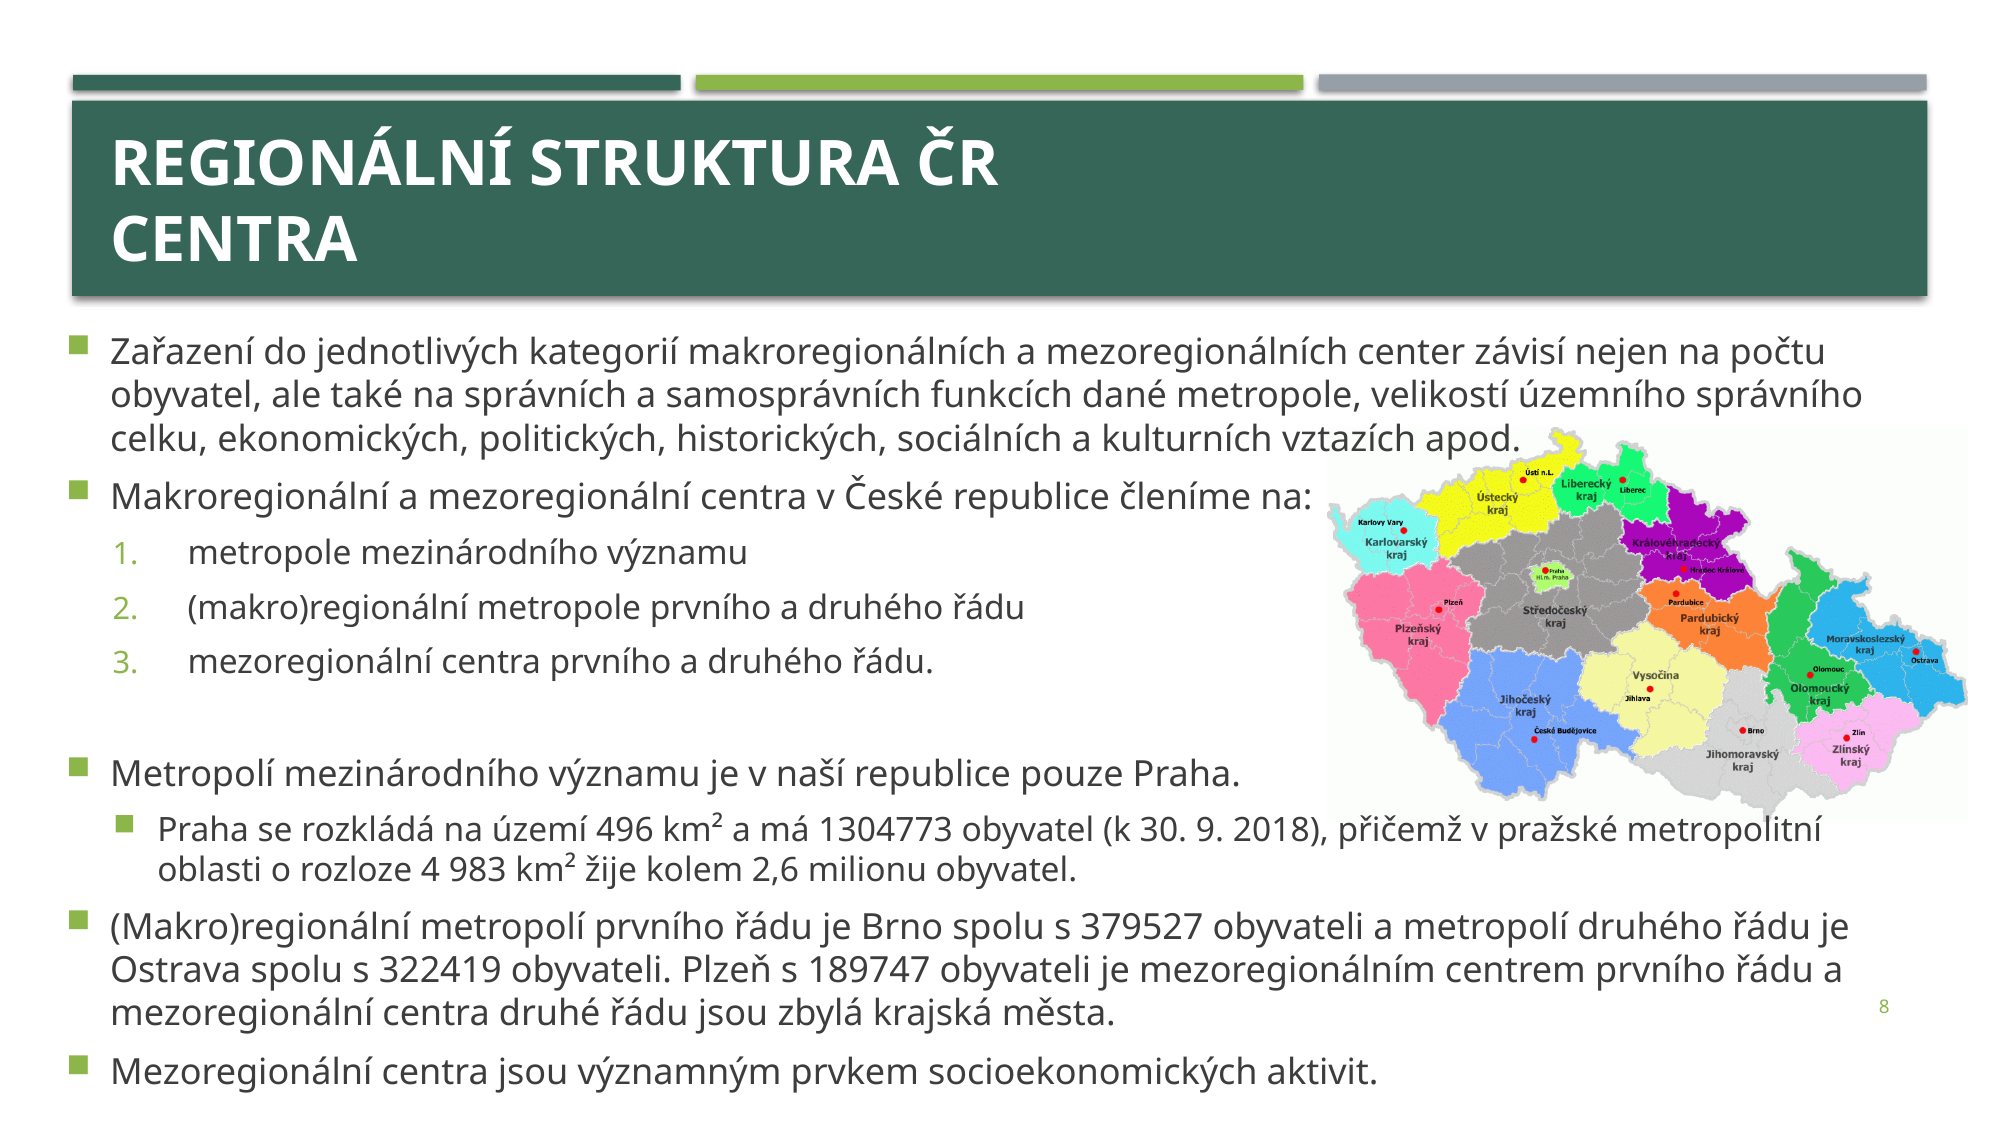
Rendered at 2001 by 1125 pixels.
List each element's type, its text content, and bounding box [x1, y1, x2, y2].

list Zařazení do jednotlivých kategorií makroregionálních a mezoregionálních center závisí nejen na počtu obyvatel, ale také na správních a samosprávních funkcích dané metropole, velikostí územního správního celku, ekonomických, politických, historických, sociálních a kulturních vztazích apod. Makroregionální a mezoregionální centra v České republice členíme na: metropole mezinárodního významu (makro)regionální metropole prvního a druhého řádu mezoregionální centra prvního a druhého řádu. Metropolí mezinárodního významu je v naší republice pouze Praha. Praha se rozkládá na území 496 km² a má 1304773 obyvatel (k 30. 9. 2018), přičemž v pražské metropolitní oblasti o rozloze 4 983 km² žije kolem 2,6 milionu obyvatel. (Makro)regionální metropolí prvního řádu je Brno spolu s 379527 obyvateli a metropolí druhého řádu je Ostrava spolu s 322419 obyvateli. Plzeň s 189747 obyvateli je mezoregionálním centrem prvního řádu a mezoregionální centra druhé řádu jsou zbylá krajská města. Mezoregionální centra jsou významným prvkem socioekonomických aktivit. [50, 314, 1950, 1105]
slide_number 8 [1732, 977, 1905, 1037]
title Regionální struktura ČR centra [95, 115, 1905, 282]
picture [1327, 427, 1969, 823]
